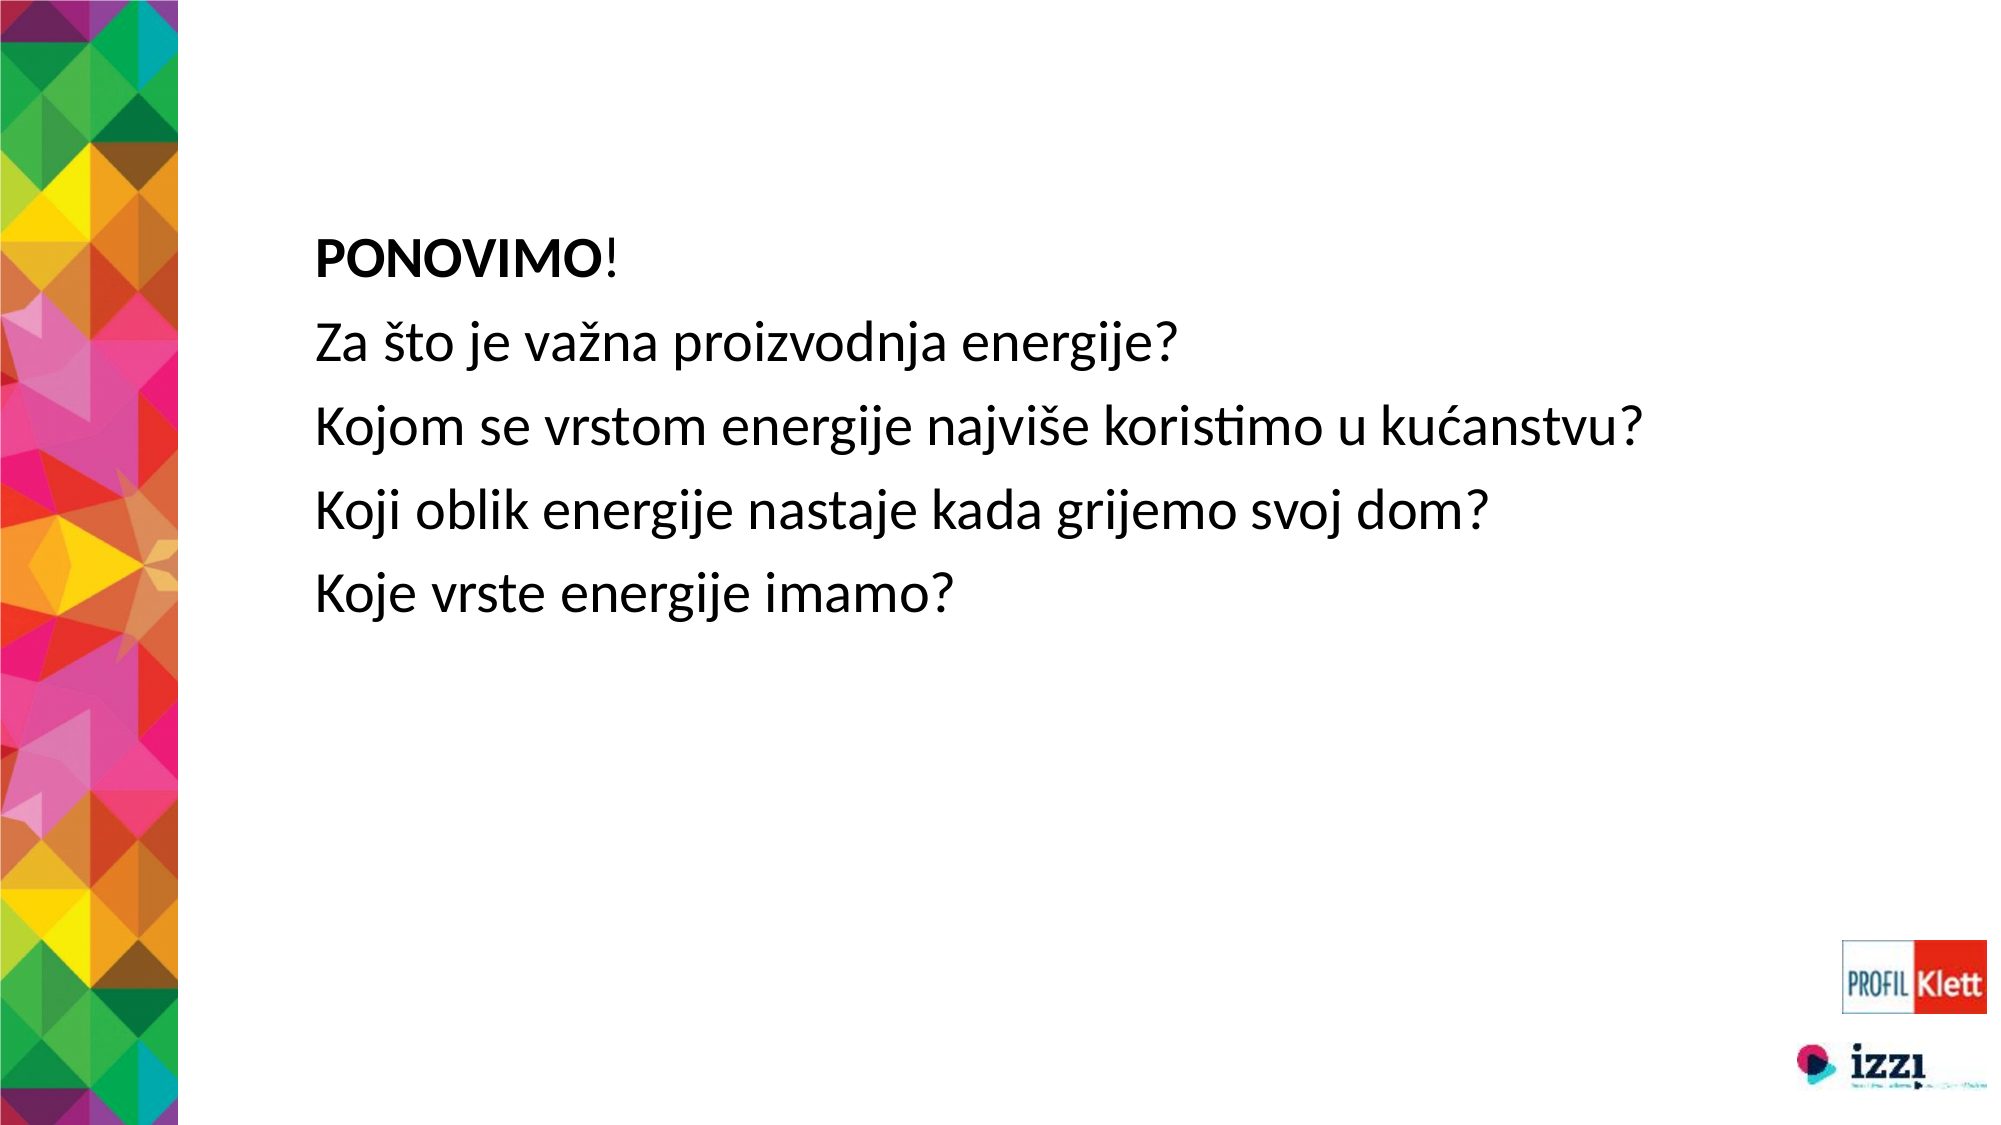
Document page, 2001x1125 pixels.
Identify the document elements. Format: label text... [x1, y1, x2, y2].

list PONOVIMO! Za što je važna proizvodnja energije? Kojom se vrstom energije najviše koristimo u kućanstvu? Koji oblik energije nastaje kada grijemo svoj dom? Koje vrste energije imamo? [300, 219, 1725, 998]
picture [1842, 940, 1987, 1014]
picture [1, 2, 178, 1124]
picture [1797, 1042, 1987, 1091]
